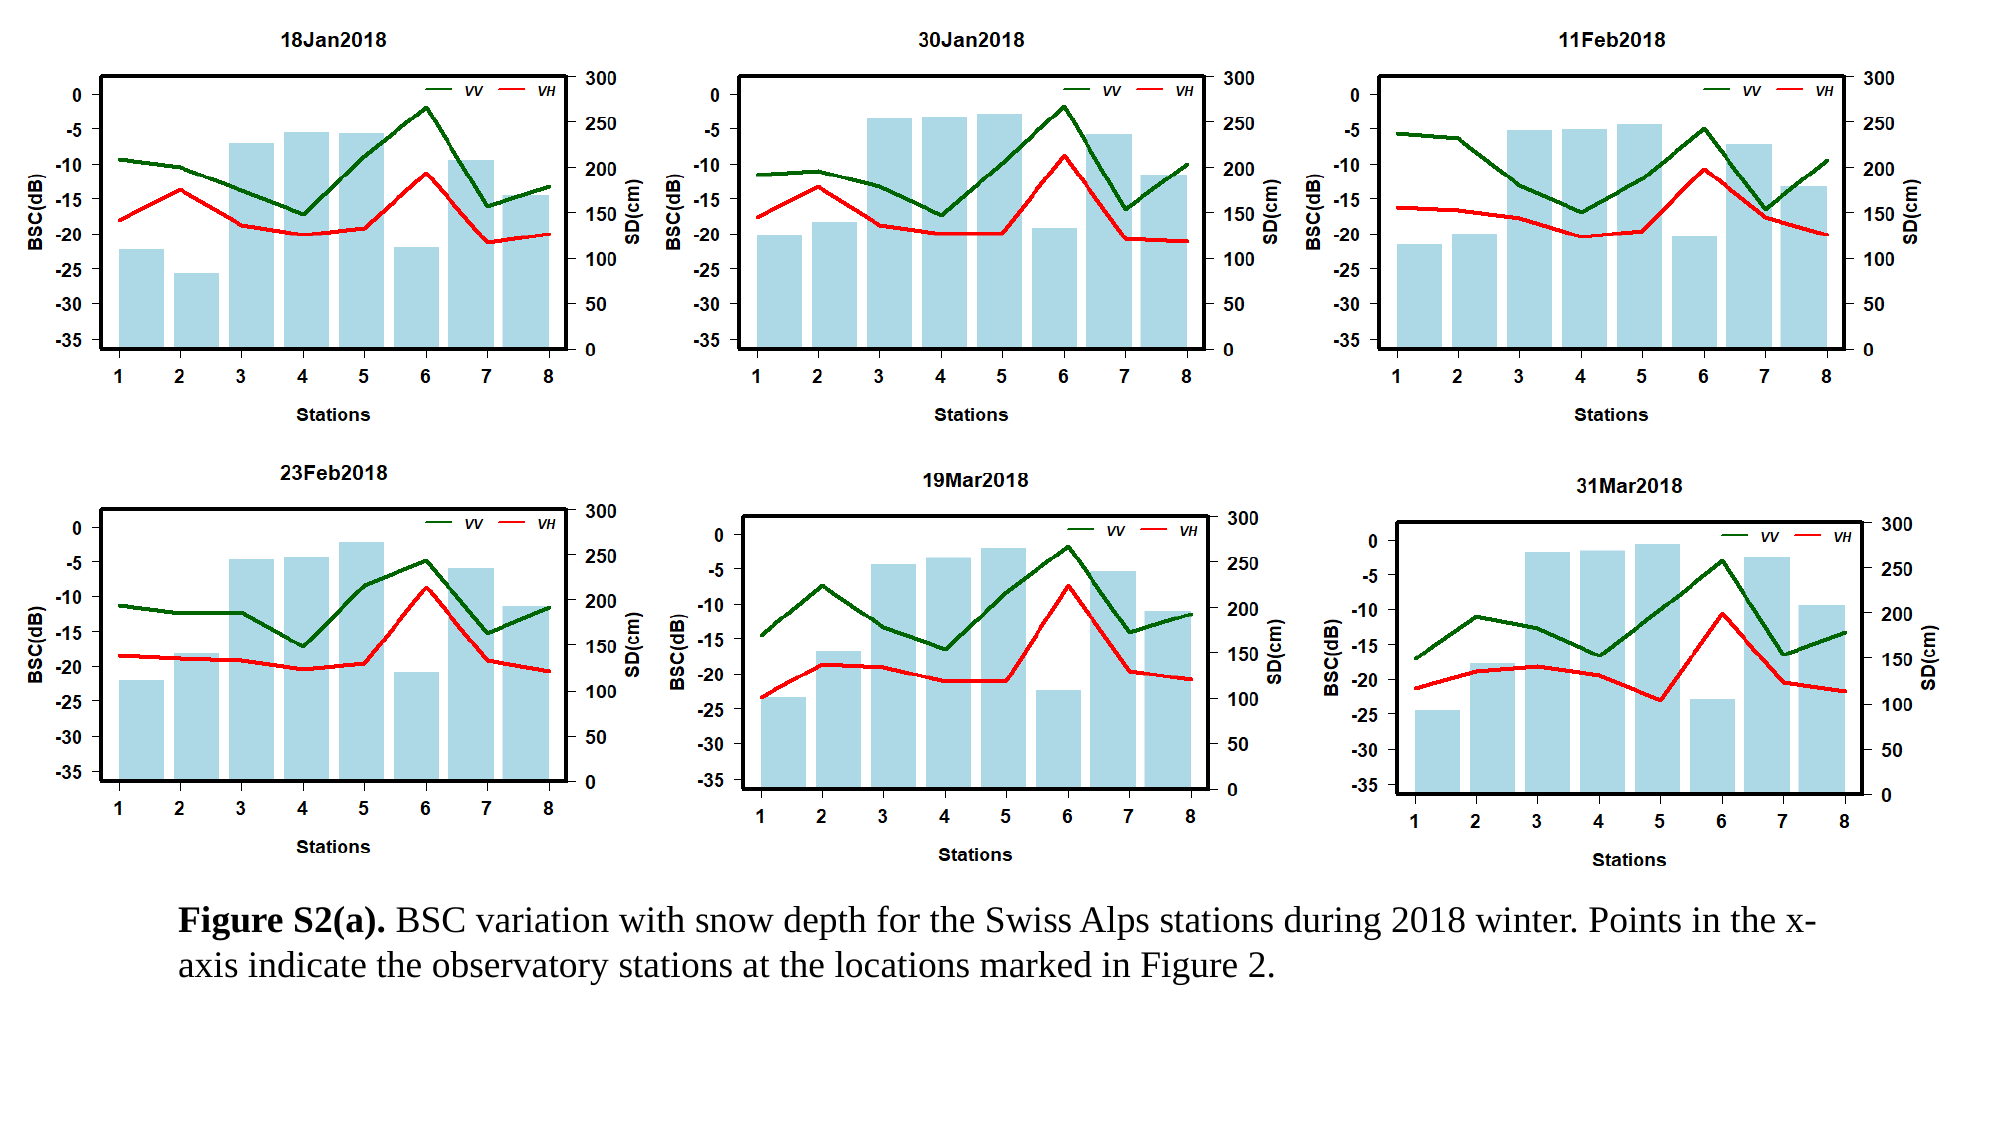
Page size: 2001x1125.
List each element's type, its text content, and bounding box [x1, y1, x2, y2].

text_box Figure S2(a). BSC variation with snow depth for the Swiss Alps stations during 2018 winter. Points in the x-axis indicate the observatory stations at the locations marked in Figure 2. [163, 918, 1850, 992]
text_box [24, 0, 1958, 918]
